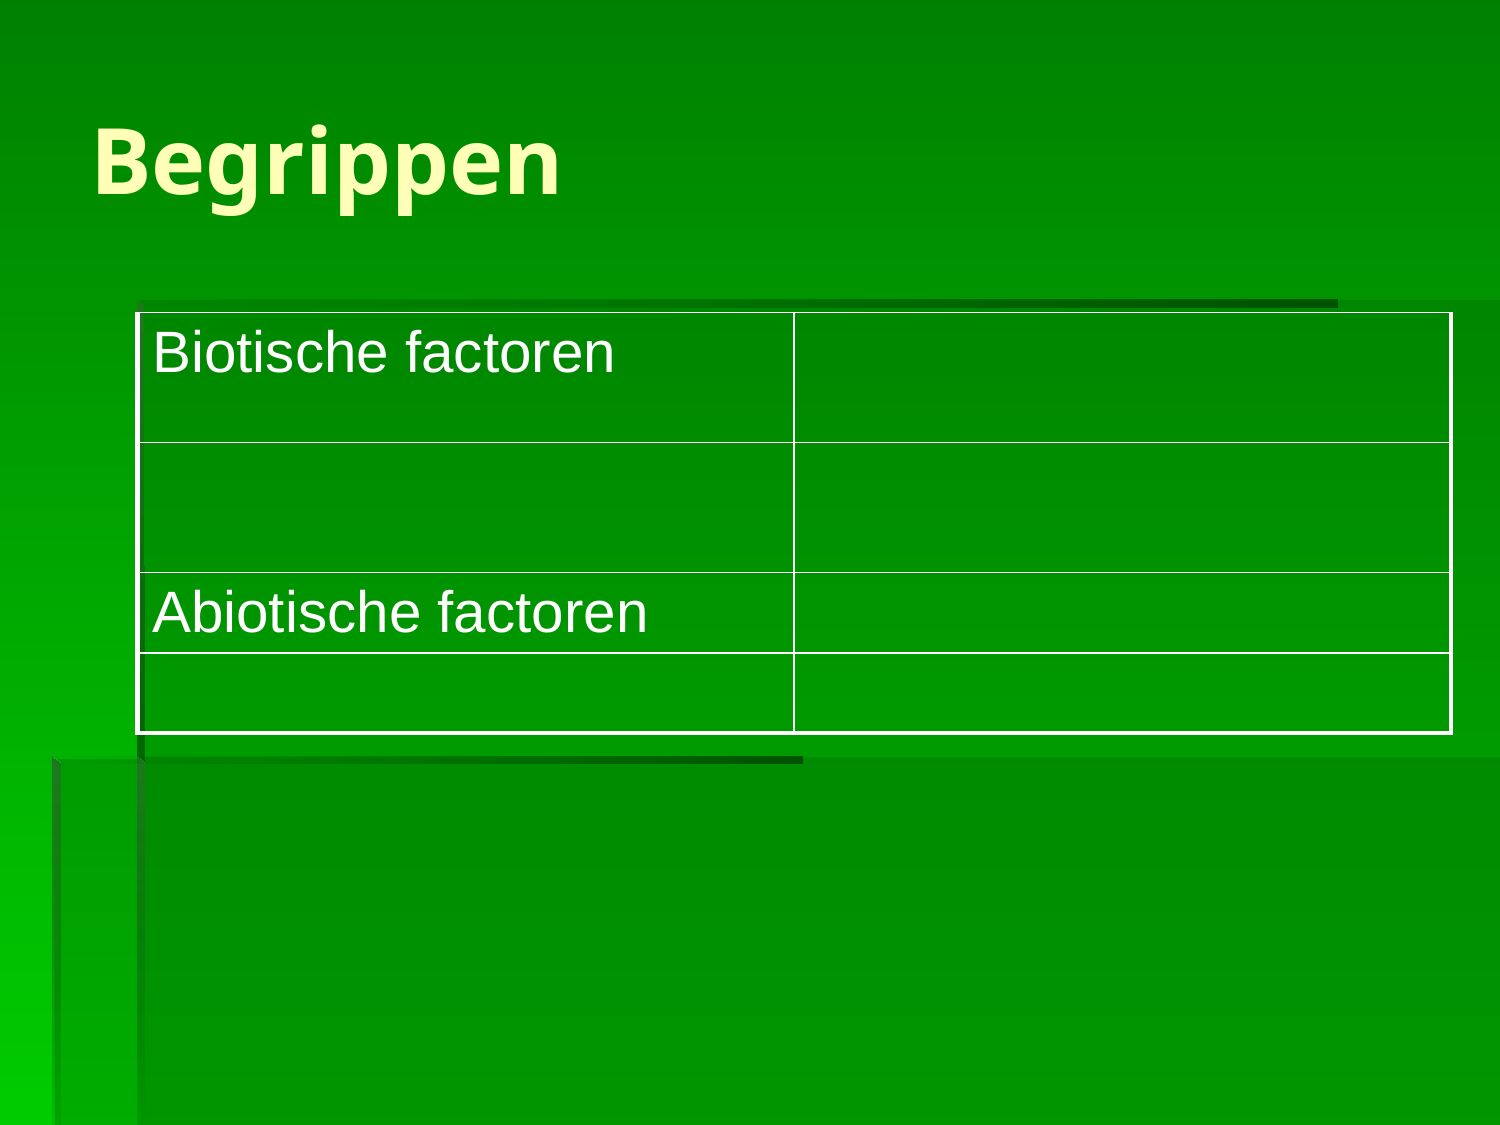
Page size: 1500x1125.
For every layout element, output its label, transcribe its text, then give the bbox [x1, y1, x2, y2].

table_cell [795, 654, 1449, 731]
table_cell [140, 443, 793, 572]
table_cell [140, 654, 793, 731]
table_cell [795, 573, 1449, 652]
table_header Biotische factoren [140, 313, 793, 442]
table_header [795, 313, 1449, 442]
table_cell [795, 443, 1449, 572]
table_cell Abiotische factoren [140, 573, 793, 652]
title Begrippen [75, 40, 1451, 275]
